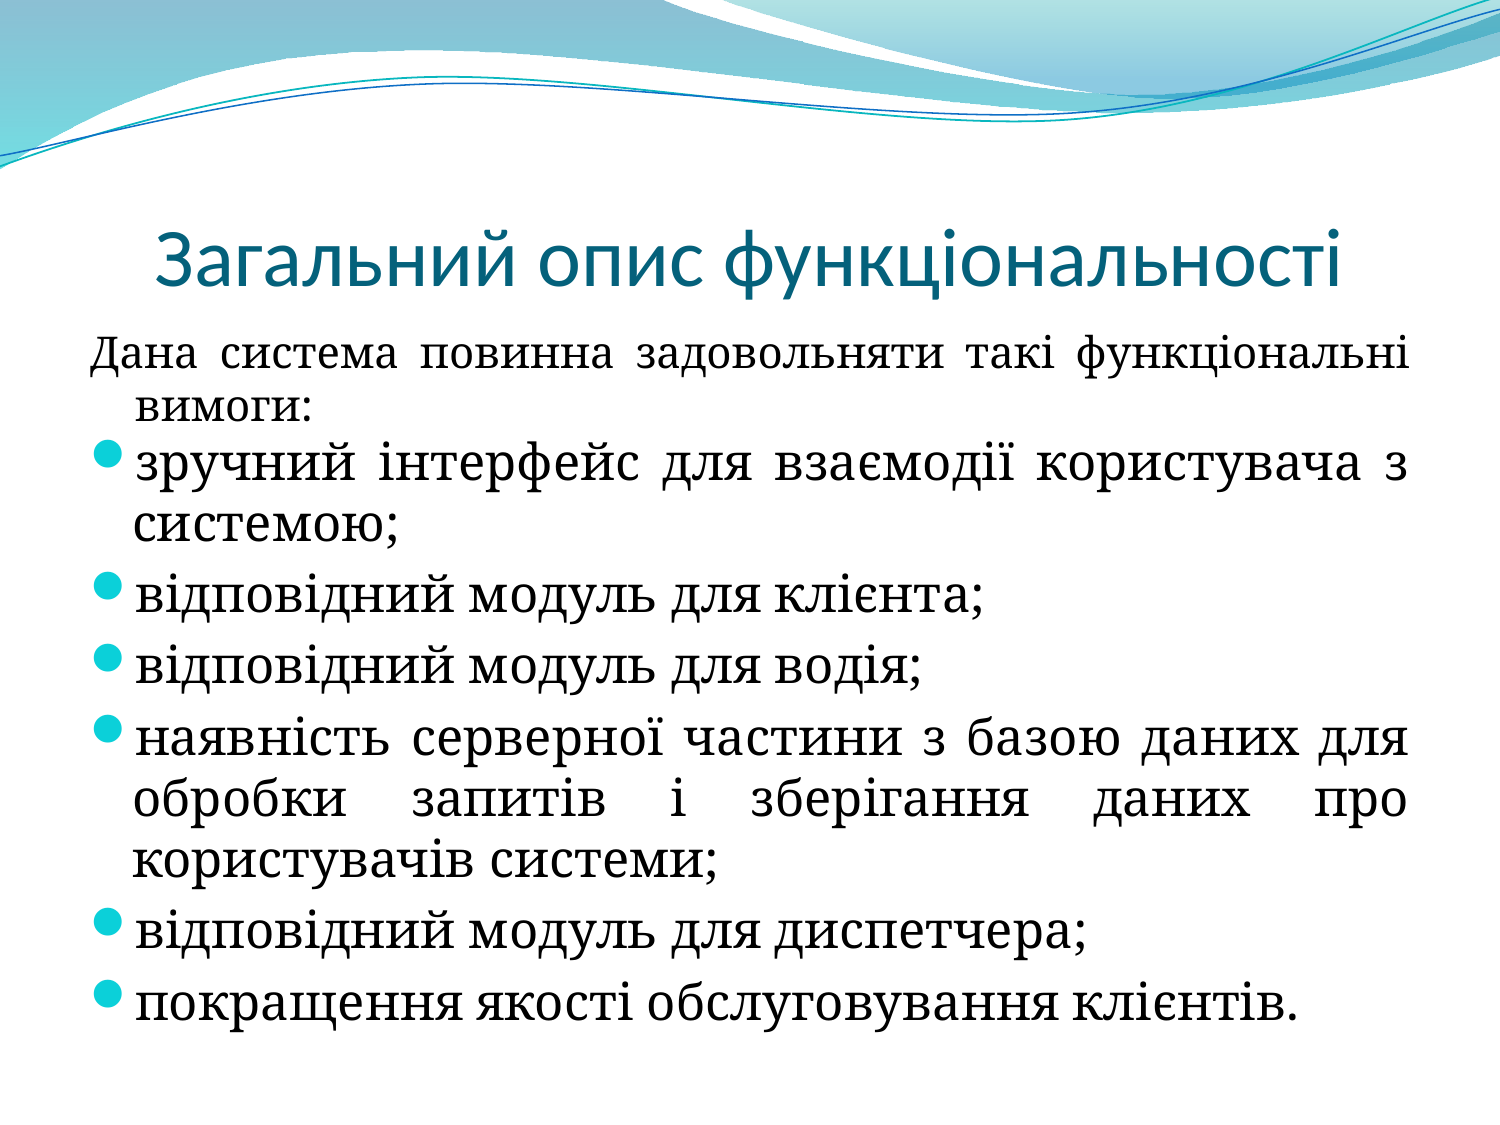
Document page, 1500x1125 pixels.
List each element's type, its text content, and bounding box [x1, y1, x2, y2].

text_box Дана система повинна задовольняти такі функціональні вимоги: [74, 317, 1425, 387]
title Загальний опис функціональності [75, 115, 1425, 303]
list зручний інтерфейс для взаємодії користувача з системою; відповідний модуль для клієнта; відповідний модуль для водія; наявність серверної частини з базою даних для обробки запитів і зберігання даних про користувачів системи; відповідний модуль для диспетчера; покращення якості обслуговування клієнтів. [75, 421, 1425, 1038]
